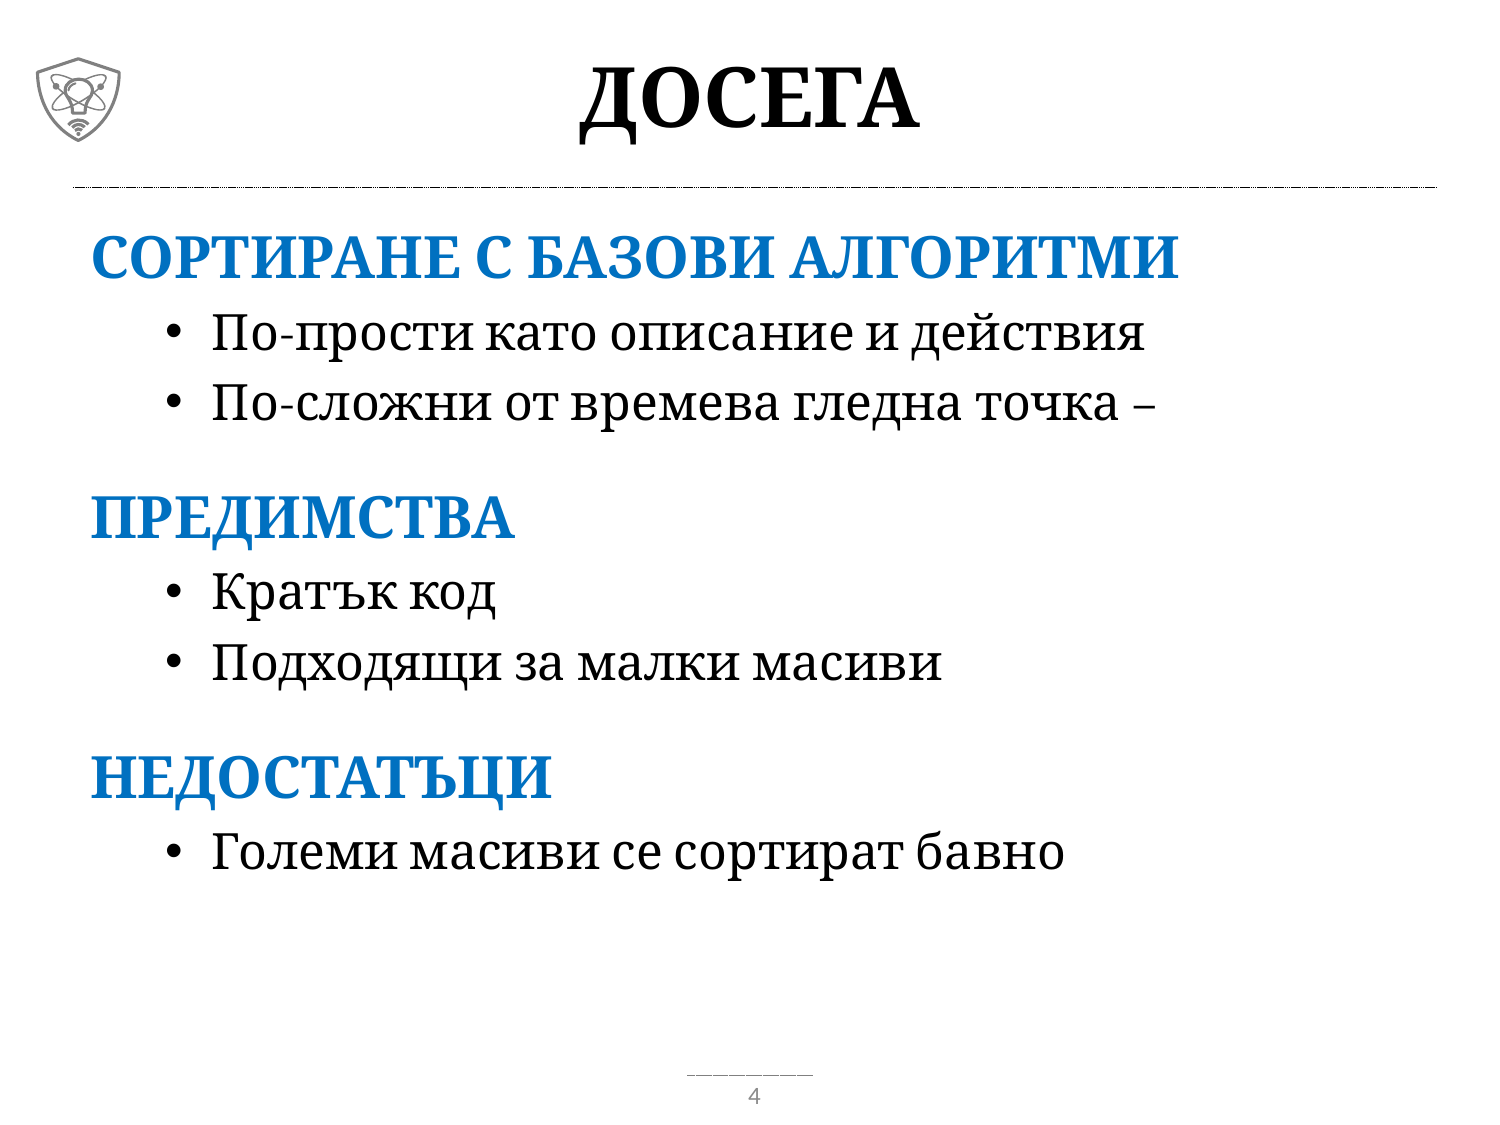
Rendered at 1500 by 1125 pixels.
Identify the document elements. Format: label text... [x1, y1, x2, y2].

title Досега [0, 0, 1500, 188]
slide_number 4 [579, 1065, 930, 1125]
